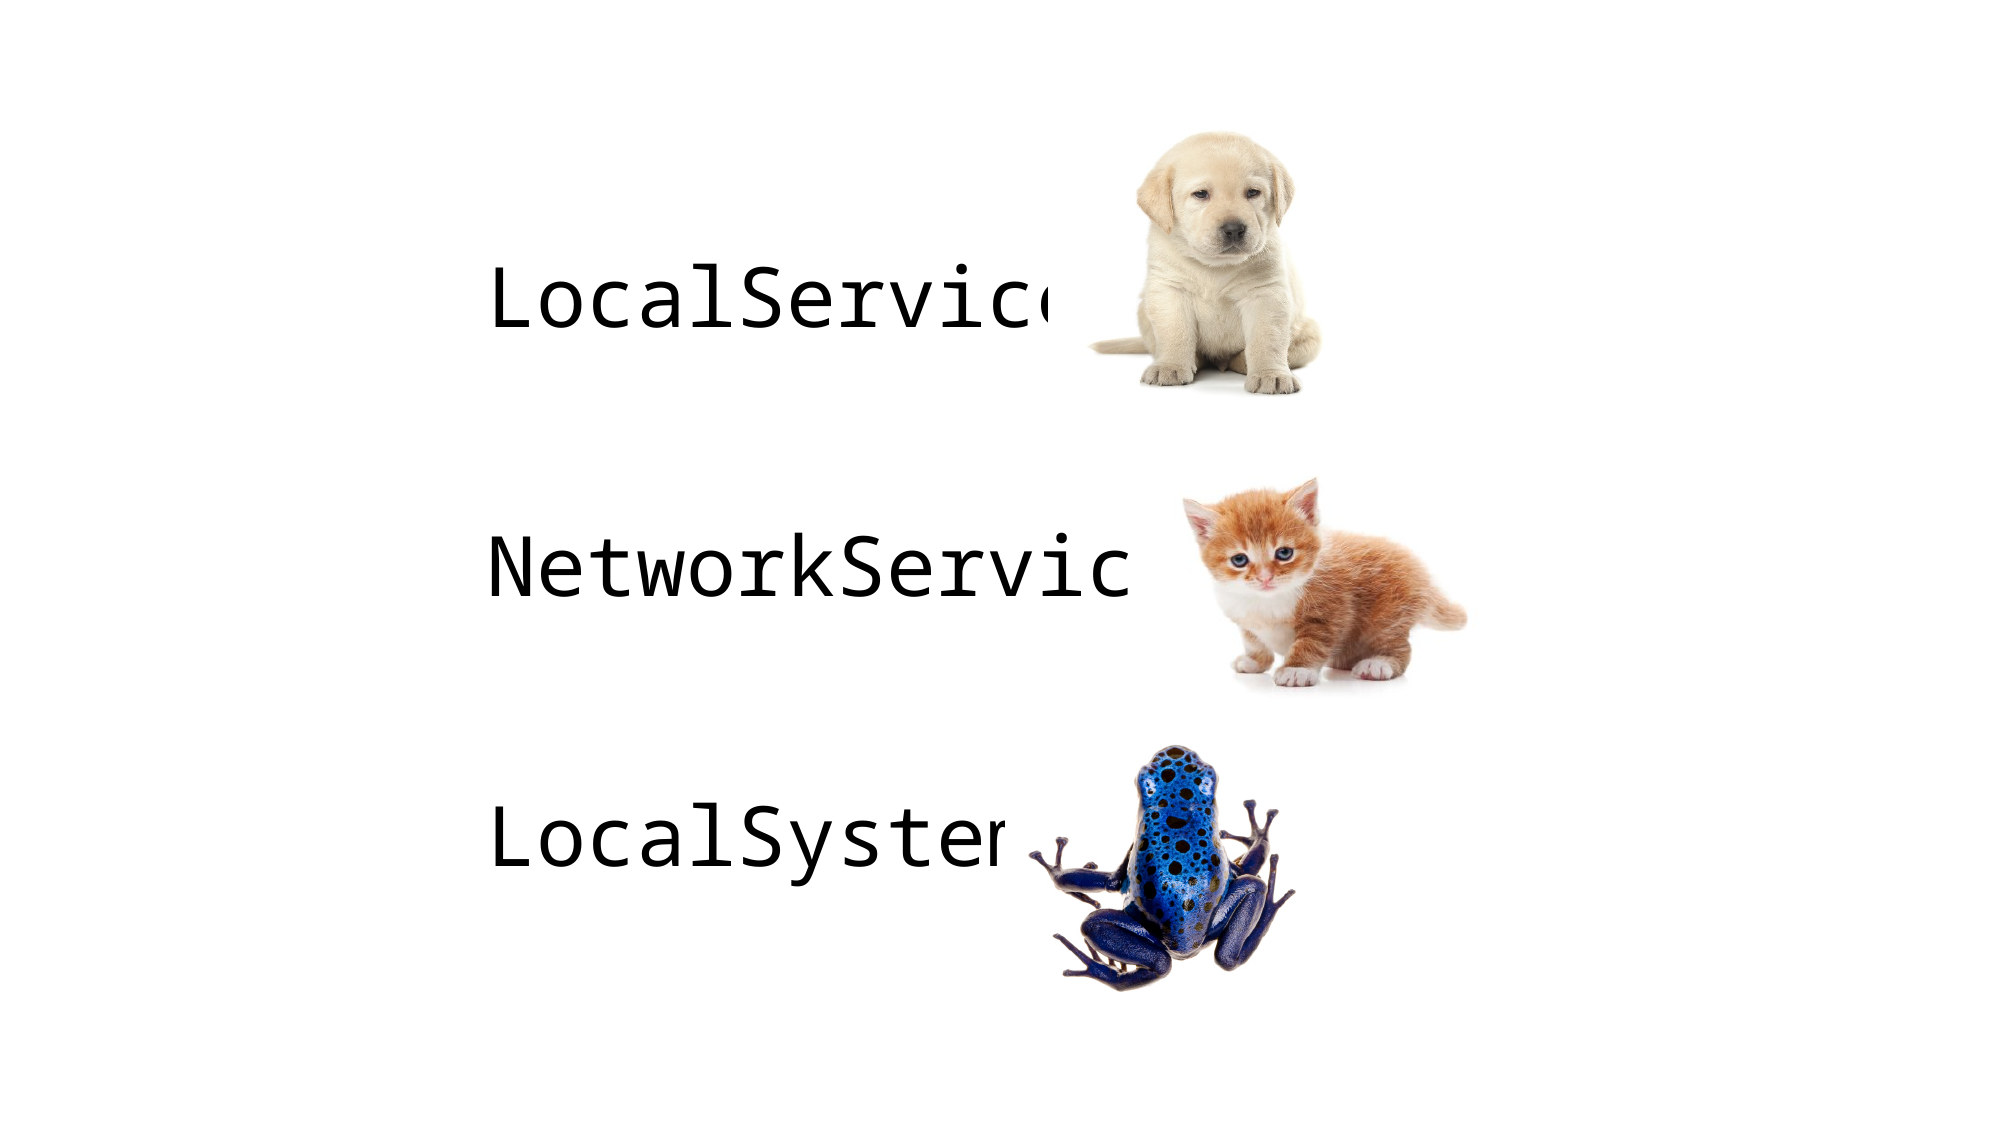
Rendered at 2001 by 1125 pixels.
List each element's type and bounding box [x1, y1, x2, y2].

text_box [471, 84, 1539, 1036]
